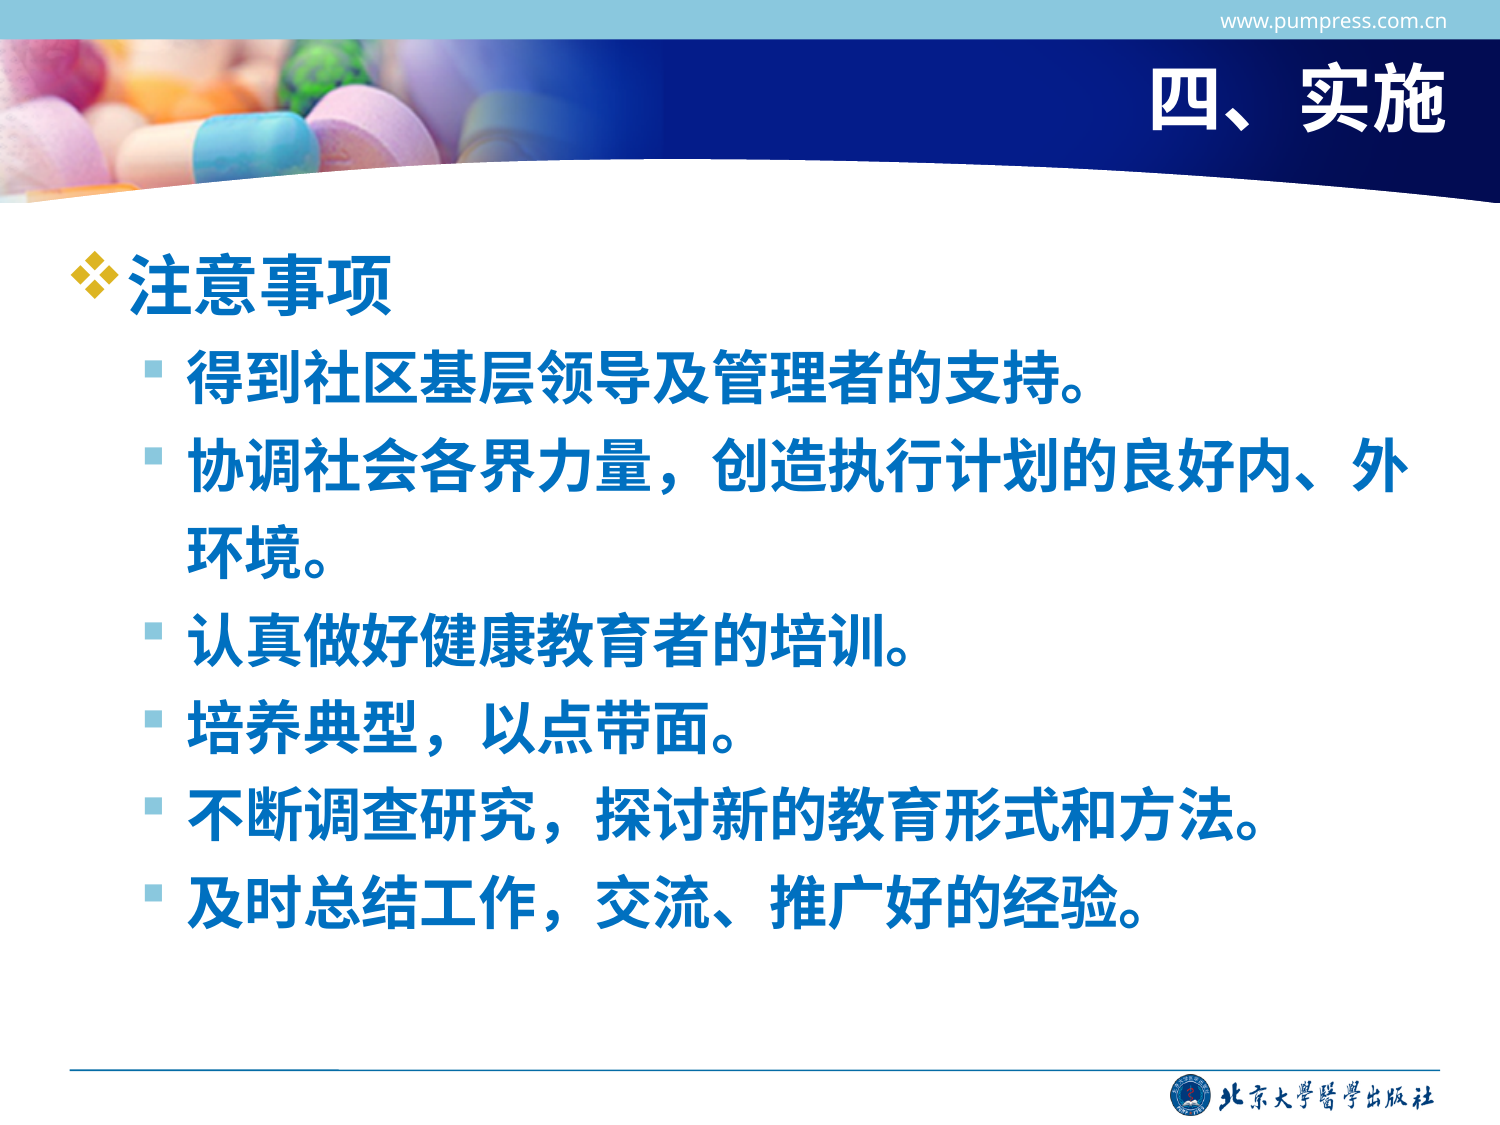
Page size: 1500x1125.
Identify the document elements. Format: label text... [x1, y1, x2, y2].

list 注意事项 得到社区基层领导及管理者的支持。 协调社会各界力量，创造执行计划的良好内、外环境。 认真做好健康教育者的培训。 培养典型，以点带面。 不断调查研究，探讨新的教育形式和方法。 及时总结工作，交流、推广好的经验。 [49, 196, 1460, 1071]
picture [0, 40, 1500, 203]
picture [1170, 1074, 1436, 1118]
title 四、实施 [137, 49, 1463, 143]
slide_number www.pumpress.com.cn [1024, 0, 1463, 38]
